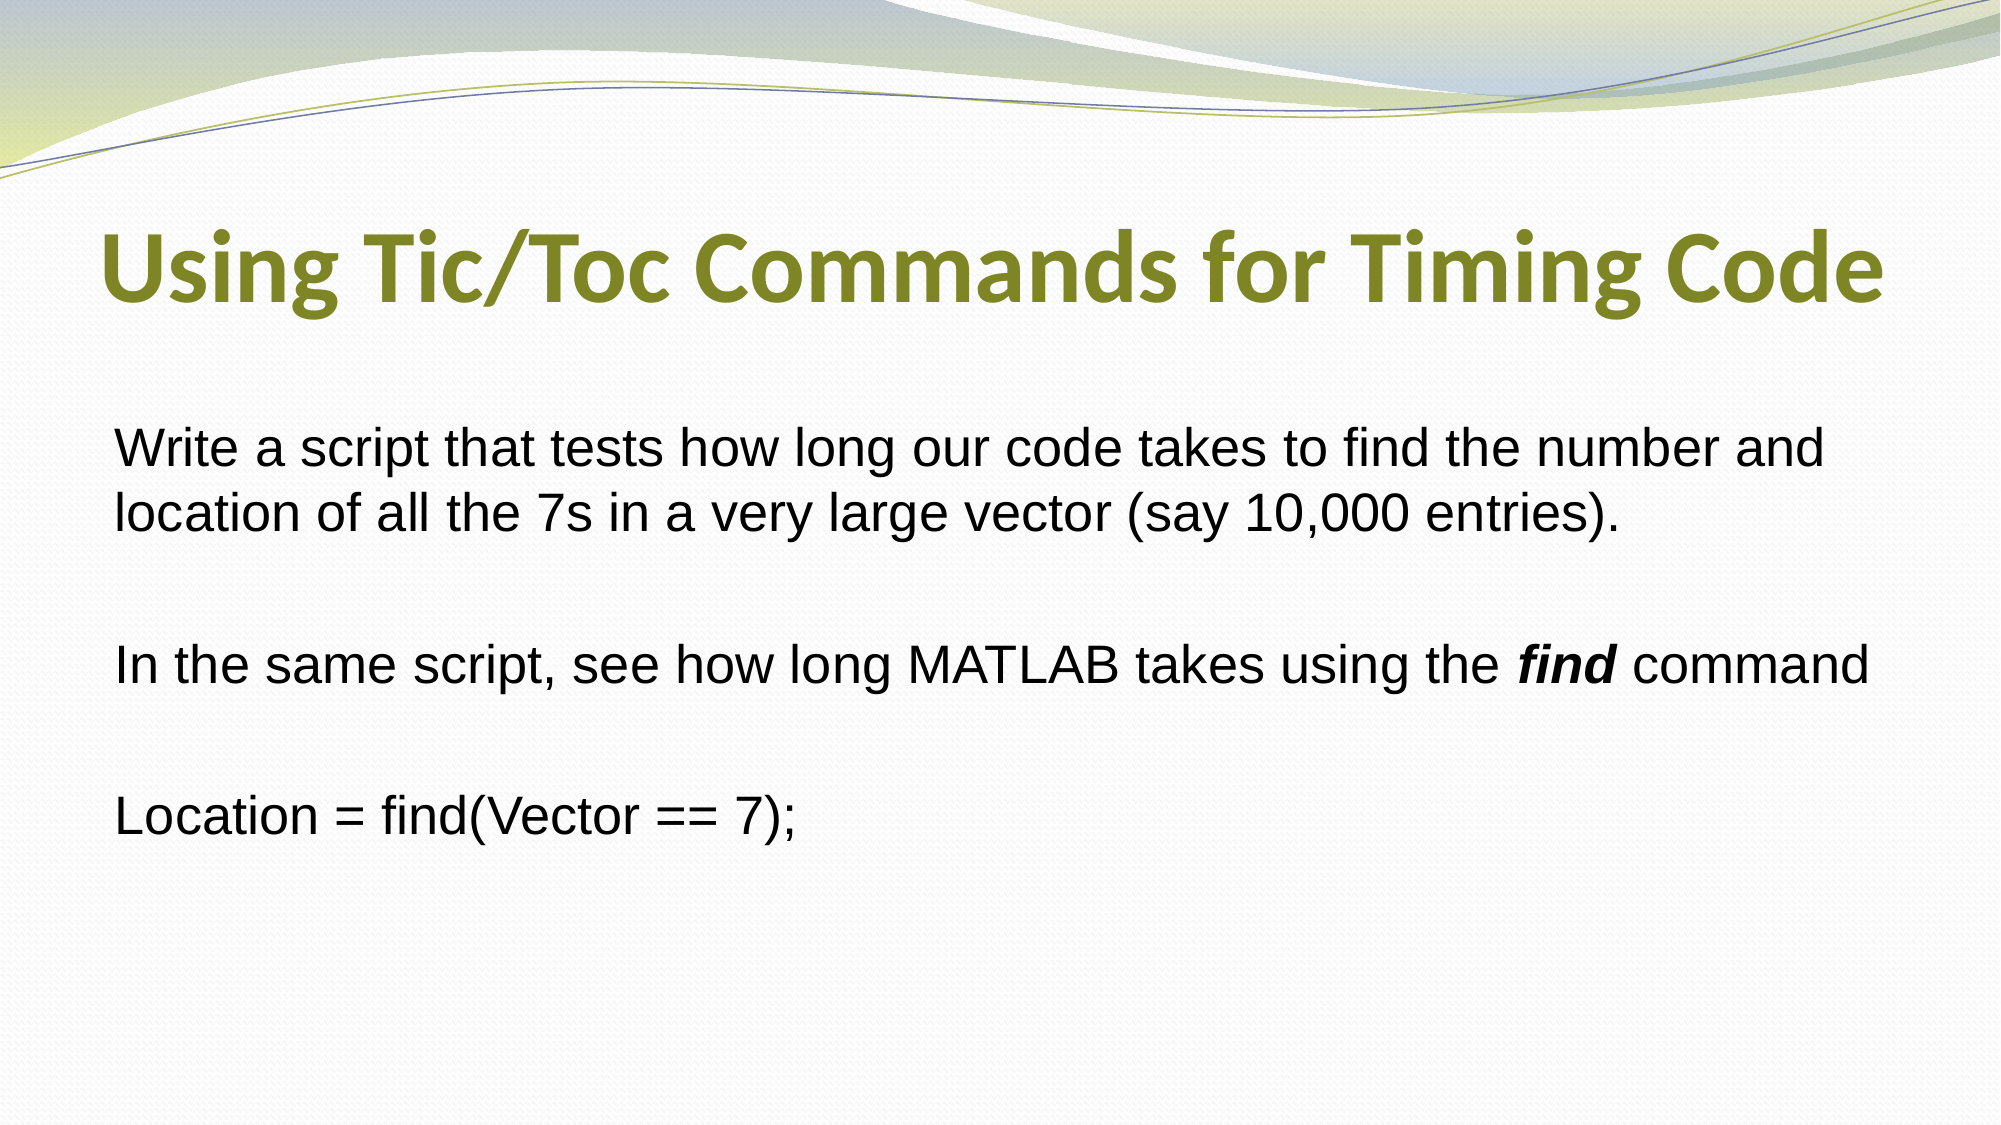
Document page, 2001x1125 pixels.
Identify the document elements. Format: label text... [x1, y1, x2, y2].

title Using Tic/Toc Commands for Timing Code [99, 136, 1900, 324]
list Write a script that tests how long our code takes to find the number and location of all the 7s in a very large vector (say 10,000 entries). In the same script, see how long MATLAB takes using the find command Location = find(Vector == 7); [99, 404, 1900, 1125]
